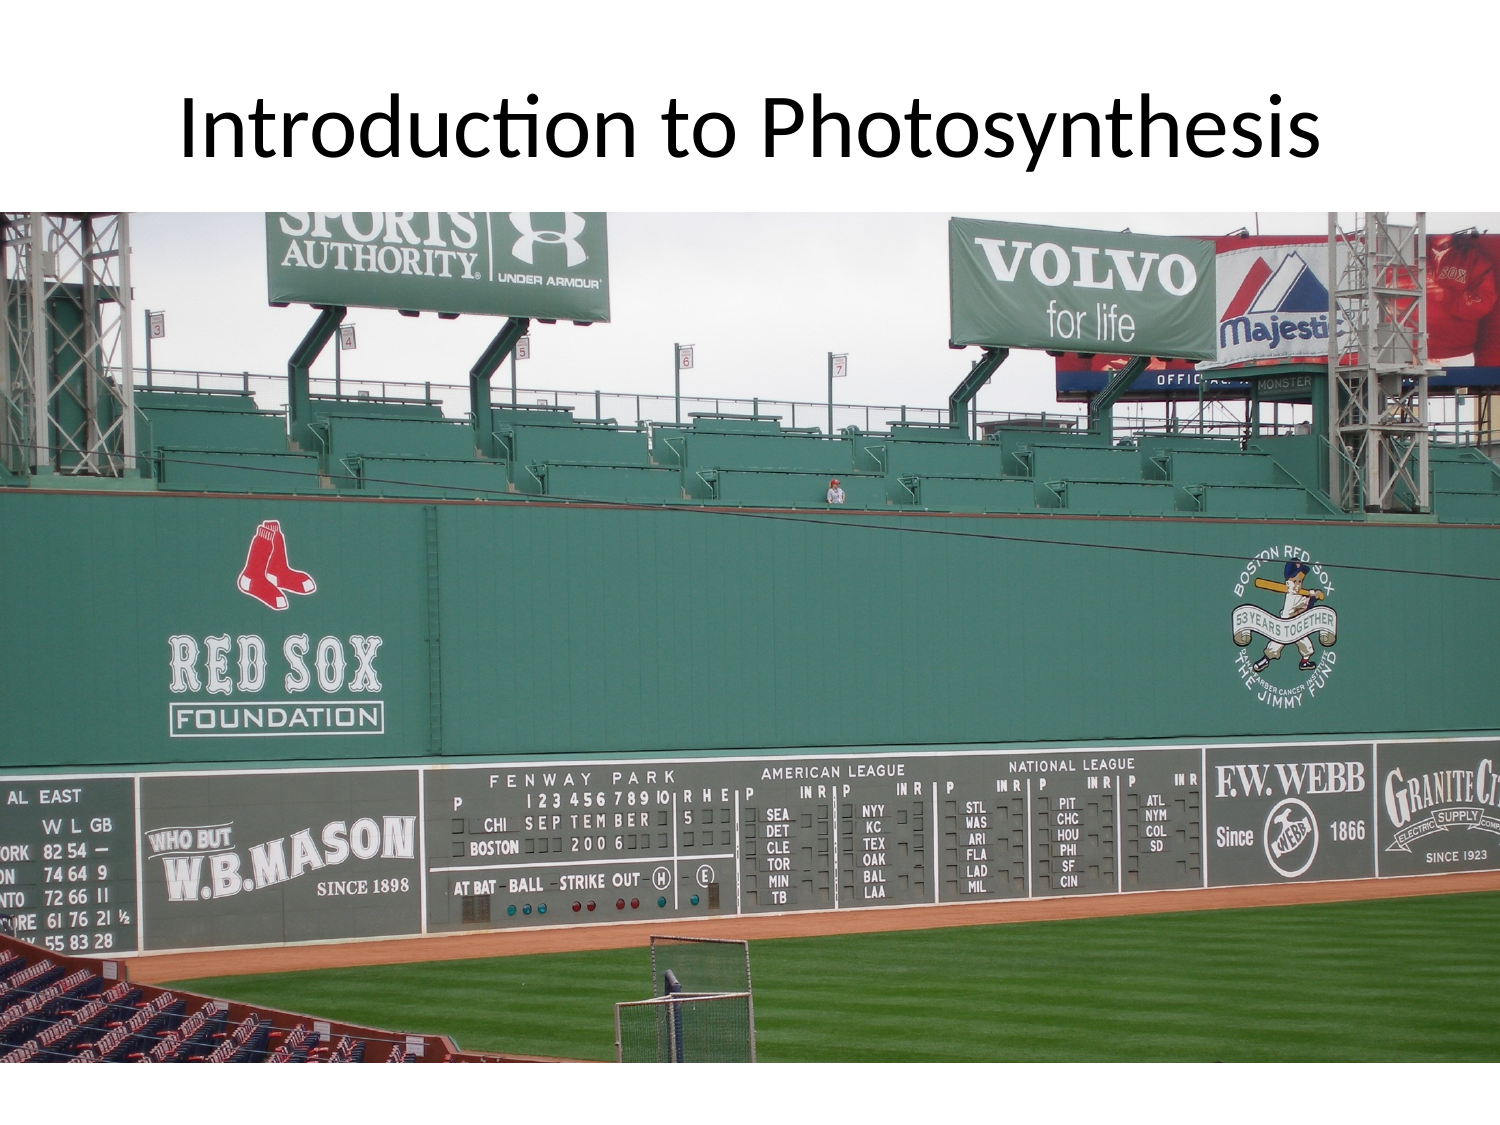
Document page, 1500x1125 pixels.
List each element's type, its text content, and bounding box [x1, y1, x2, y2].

title Introduction to Photosynthesis [113, 0, 1389, 210]
picture [0, 212, 1500, 1063]
